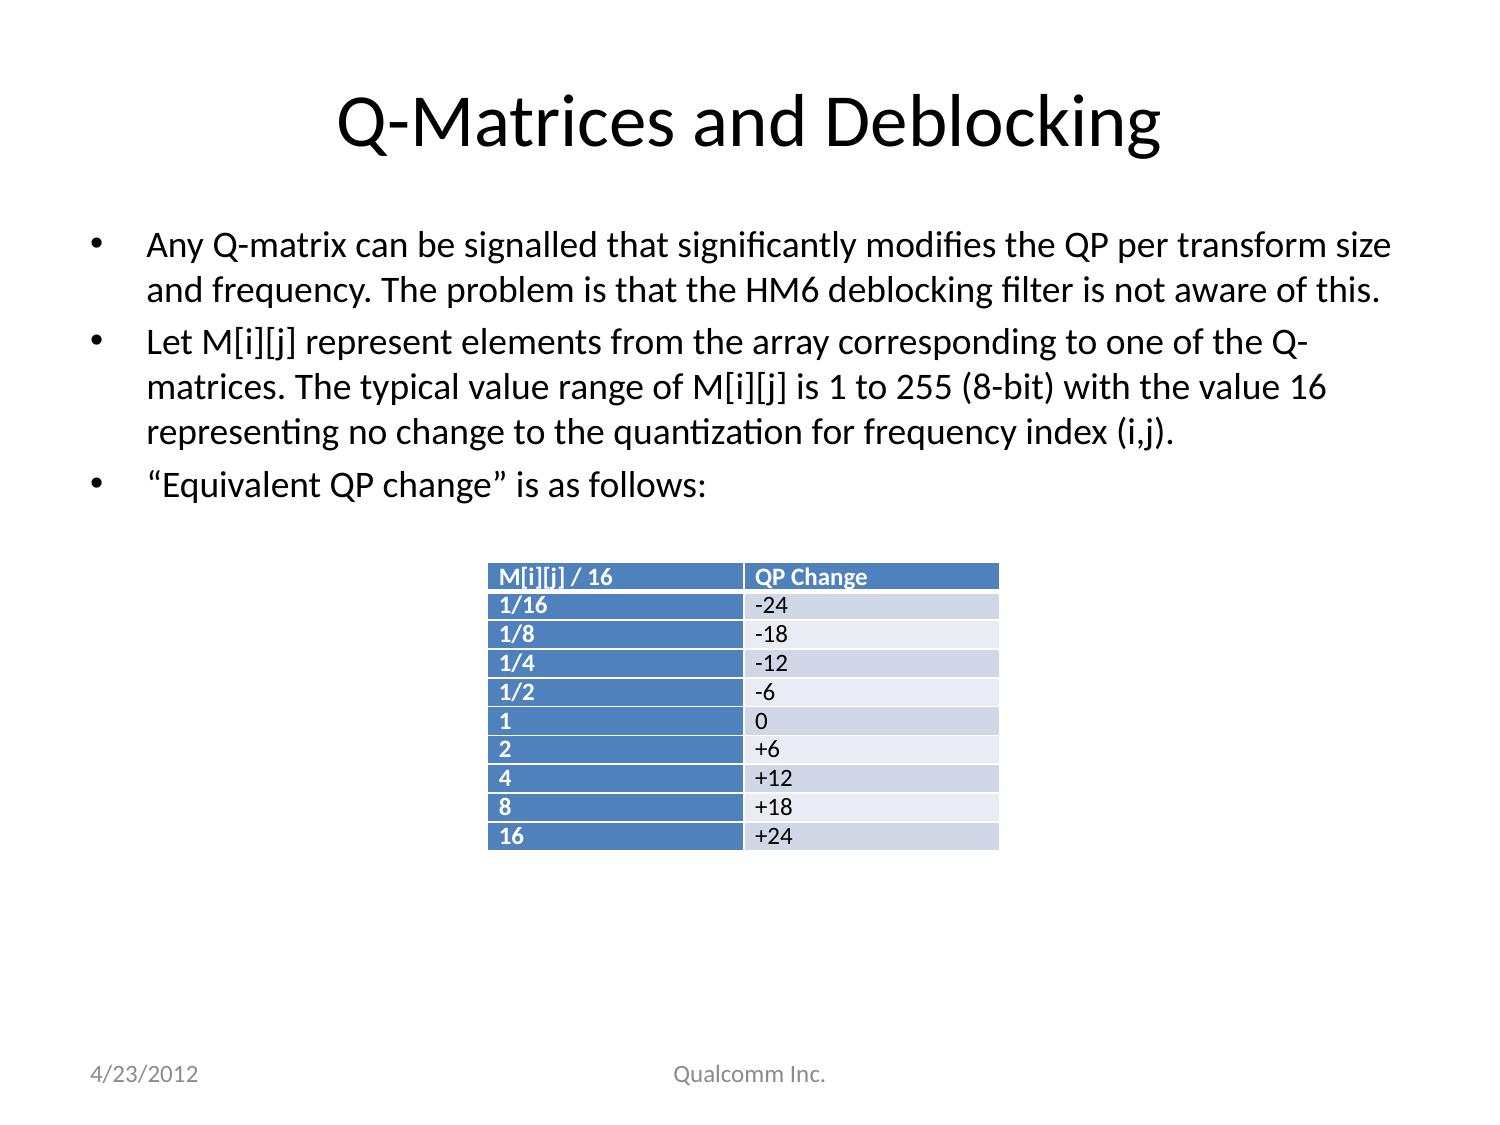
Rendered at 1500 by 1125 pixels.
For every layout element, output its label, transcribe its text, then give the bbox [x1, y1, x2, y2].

table_cell 4 [488, 765, 743, 792]
table_cell 1/8 [488, 621, 743, 648]
table_cell -12 [745, 650, 999, 677]
table_cell -18 [745, 621, 999, 648]
footer Qualcomm Inc. [512, 1042, 988, 1103]
list Any Q-matrix can be signalled that significantly modifies the QP per transform size and frequency. The problem is that the HM6 deblocking filter is not aware of this. Let M[i][j] represent elements from the array corresponding to one of the Q-matrices. The typical value range of M[i][j] is 1 to 255 (8-bit) with the value 16 representing no change to the quantization for frequency index (i,j). “Equivalent QP change” is as follows: [75, 212, 1425, 1005]
table_cell -24 [745, 594, 999, 619]
table_cell 1 [488, 707, 743, 735]
table_cell -6 [745, 679, 999, 706]
table_header M[i][j] / 16 [488, 563, 743, 589]
title Q-Matrices and Deblocking [75, 45, 1425, 188]
table_cell 1/16 [488, 594, 743, 619]
table_cell +24 [745, 823, 999, 850]
table_cell +18 [745, 794, 999, 821]
table_cell 16 [488, 823, 743, 850]
table_cell 2 [488, 736, 743, 763]
table_cell 0 [745, 707, 999, 735]
table_cell 8 [488, 794, 743, 821]
table_cell 1/2 [488, 679, 743, 706]
table_cell 1/4 [488, 650, 743, 677]
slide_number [75, 1042, 425, 1103]
table_cell +12 [745, 765, 999, 792]
table_cell +6 [745, 736, 999, 763]
table_header QP Change [745, 563, 999, 589]
